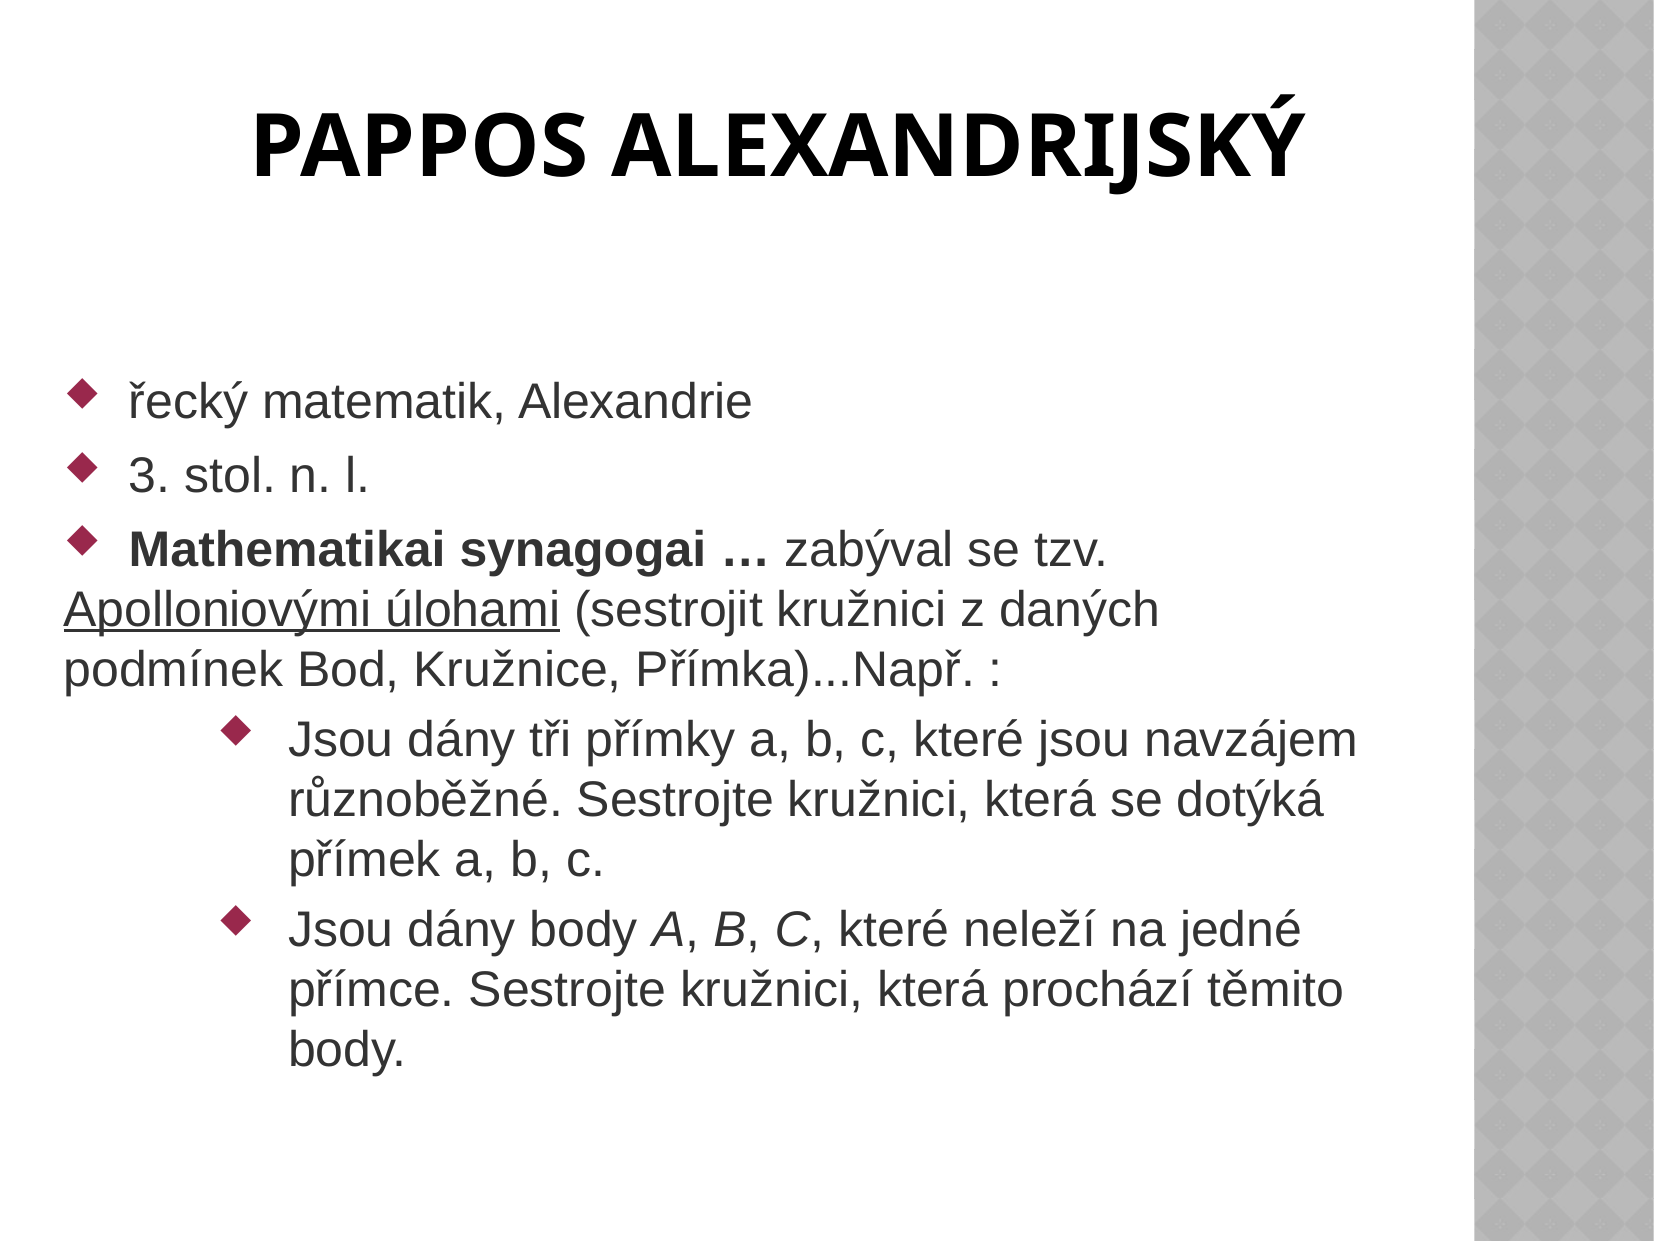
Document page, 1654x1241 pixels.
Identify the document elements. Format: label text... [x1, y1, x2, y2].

title Pappos Alexandrijský [241, 0, 1654, 194]
list řecký matematik, Alexandrie 3. stol. n. l. Mathematikai synagogai … zabýval se tzv. Apolloniovými úlohami (sestrojit kružnici z daných podmínek Bod, Kružnice, Přímka)...Např. : Jsou dány tři přímky a, b, c, které jsou navzájem různoběžné. Sestrojte kružnici, která se dotýká přímek a, b, c. Jsou dány body A, B, C, které neleží na jedné přímce. Sestrojte kružnici, která prochází těmito body. [47, 360, 1429, 1085]
